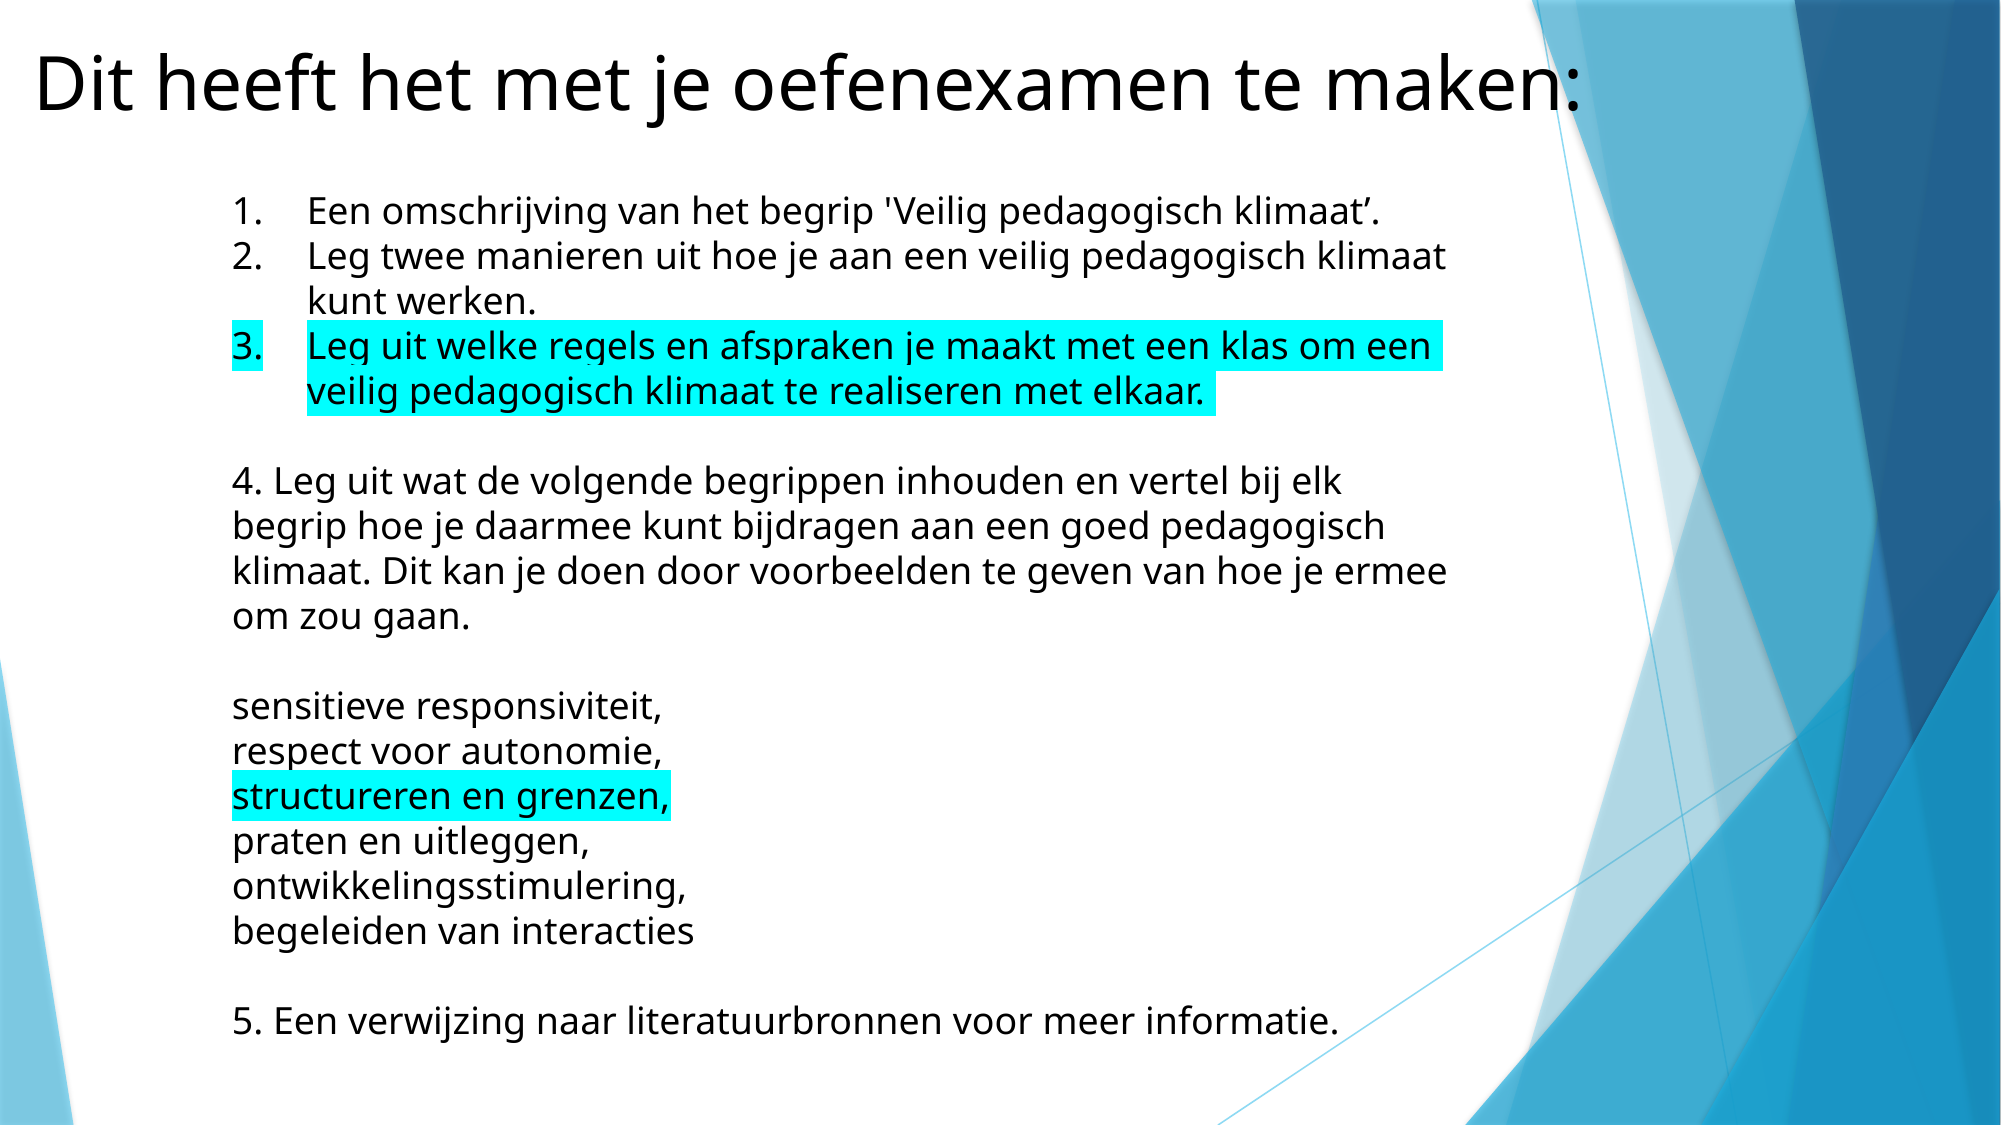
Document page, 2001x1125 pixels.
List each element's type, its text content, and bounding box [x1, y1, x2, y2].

text_box Een omschrijving van het begrip 'Veilig pedagogisch klimaat’. Leg twee manieren uit hoe je aan een veilig pedagogisch klimaat kunt werken. Leg uit welke regels en afspraken je maakt met een klas om een veilig pedagogisch klimaat te realiseren met elkaar. 4. Leg uit wat de volgende begrippen inhouden en vertel bij elk begrip hoe je daarmee kunt bijdragen aan een goed pedagogisch klimaat. Dit kan je doen door voorbeelden te geven van hoe je ermee om zou gaan. sensitieve responsiviteit, respect voor autonomie, structureren en grenzen, praten en uitleggen, ontwikkelingsstimulering, begeleiden van interacties 5. Een verwijzing naar literatuurbronnen voor meer informatie. [217, 179, 1472, 1050]
text_box Dit heeft het met je oefenexamen te maken: [18, 27, 1600, 133]
